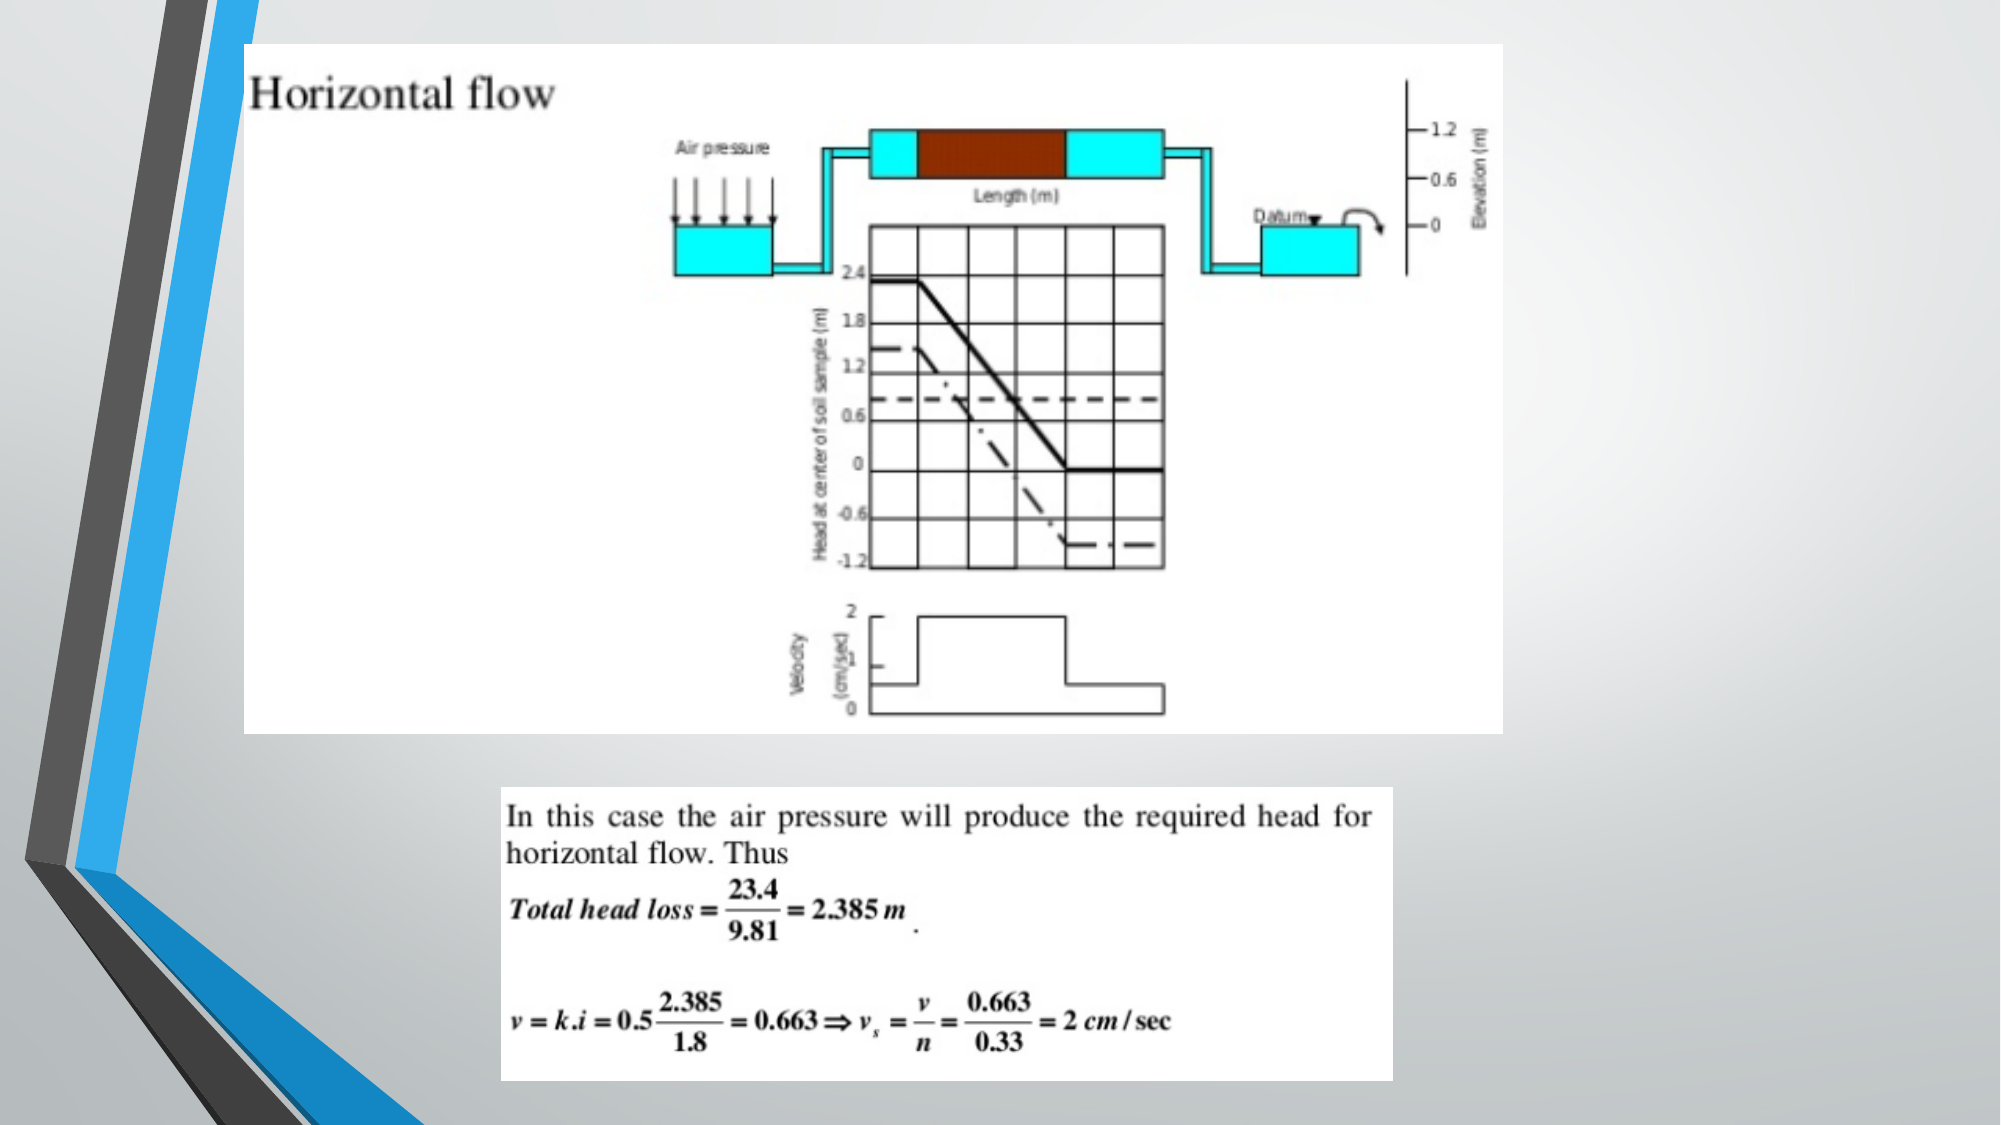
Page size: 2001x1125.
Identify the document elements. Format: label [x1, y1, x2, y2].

picture [501, 786, 1393, 1082]
picture [244, 44, 1503, 734]
